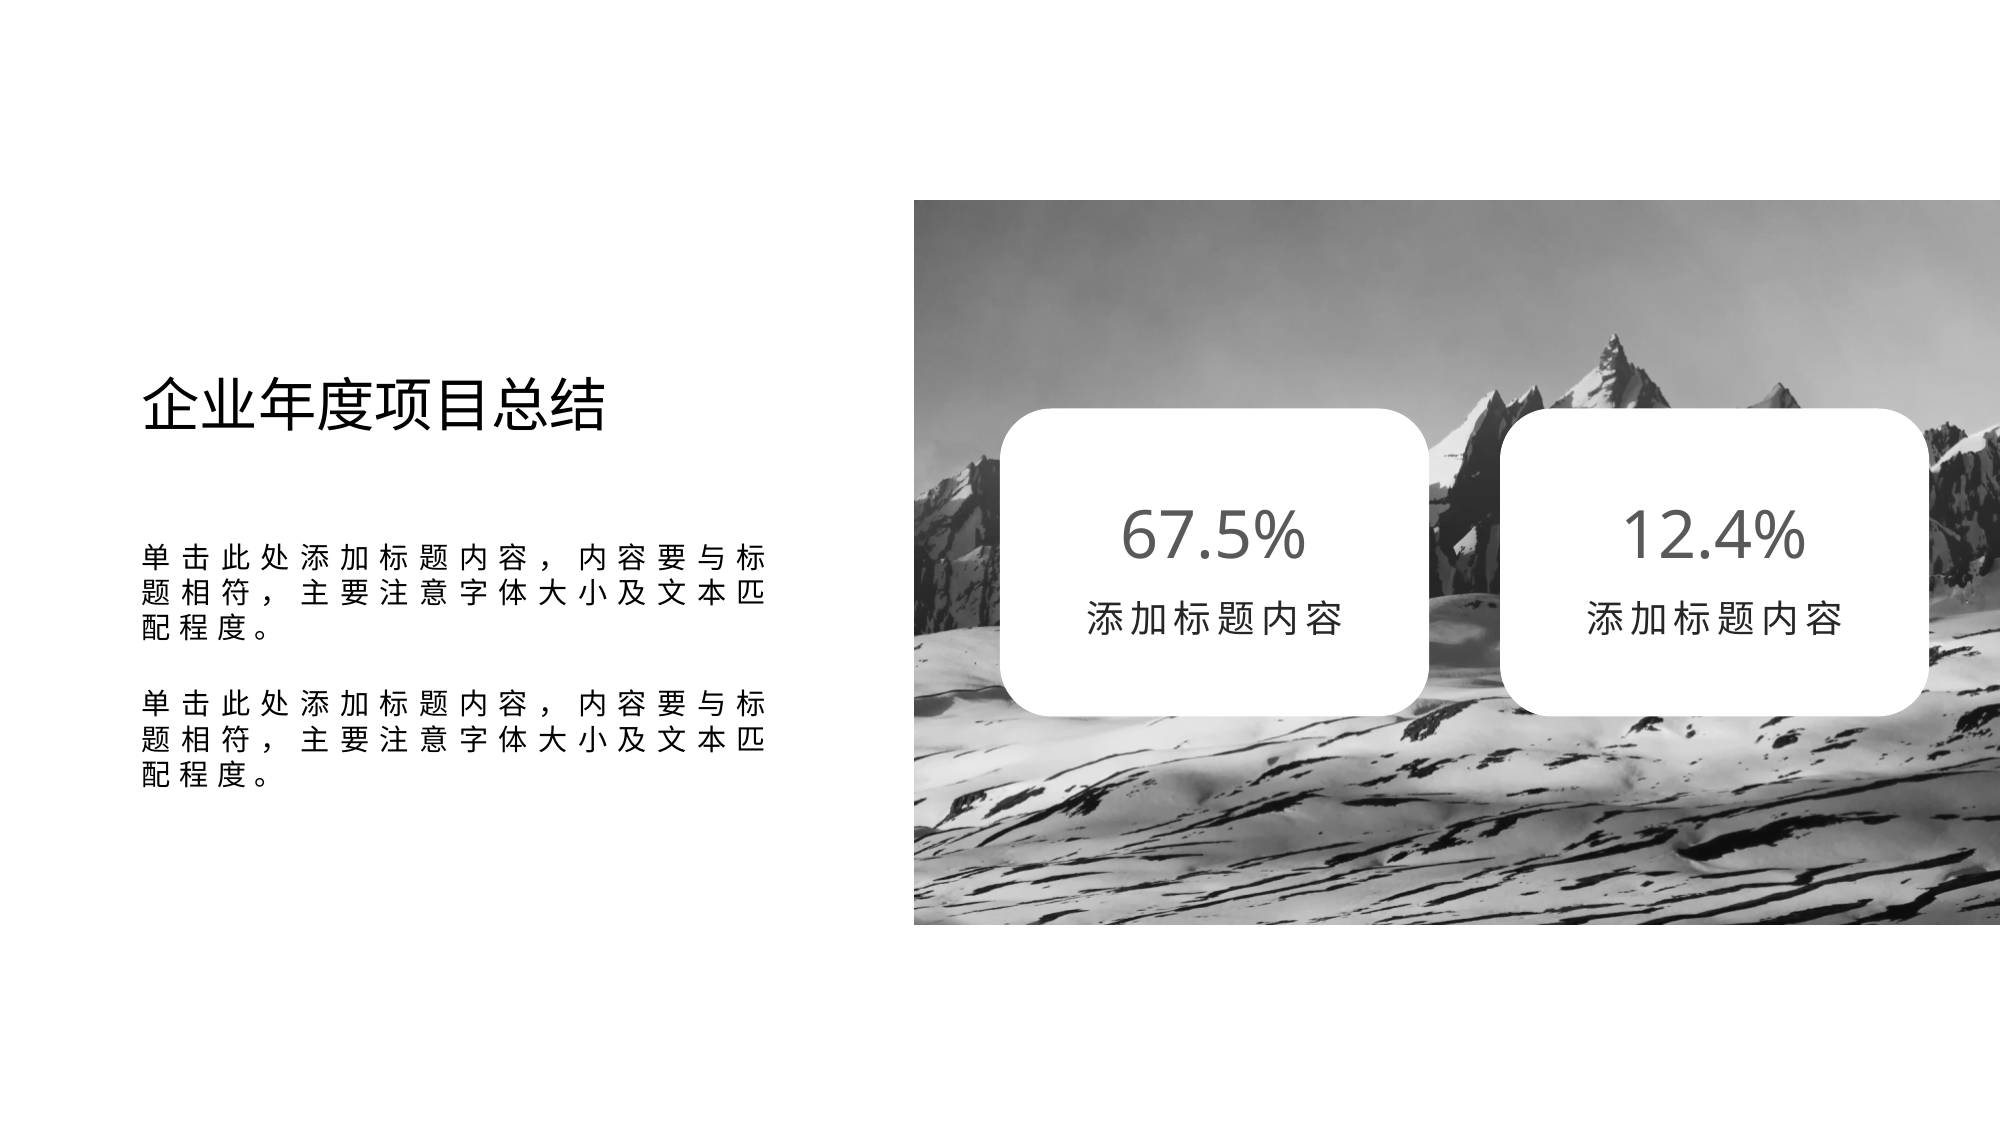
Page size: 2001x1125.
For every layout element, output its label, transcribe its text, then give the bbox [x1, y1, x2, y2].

text_box 单击此处添加标题内容，内容要与标题相符，主要注意字体大小及文本匹配程度。 [127, 532, 790, 652]
picture [914, 200, 2000, 925]
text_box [1499, 408, 1930, 717]
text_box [999, 408, 1430, 717]
text_box 单击此处添加标题内容，内容要与标题相符，主要注意字体大小及文本匹配程度。 [127, 678, 790, 799]
text_box 企业年度项目总结 [127, 360, 682, 446]
